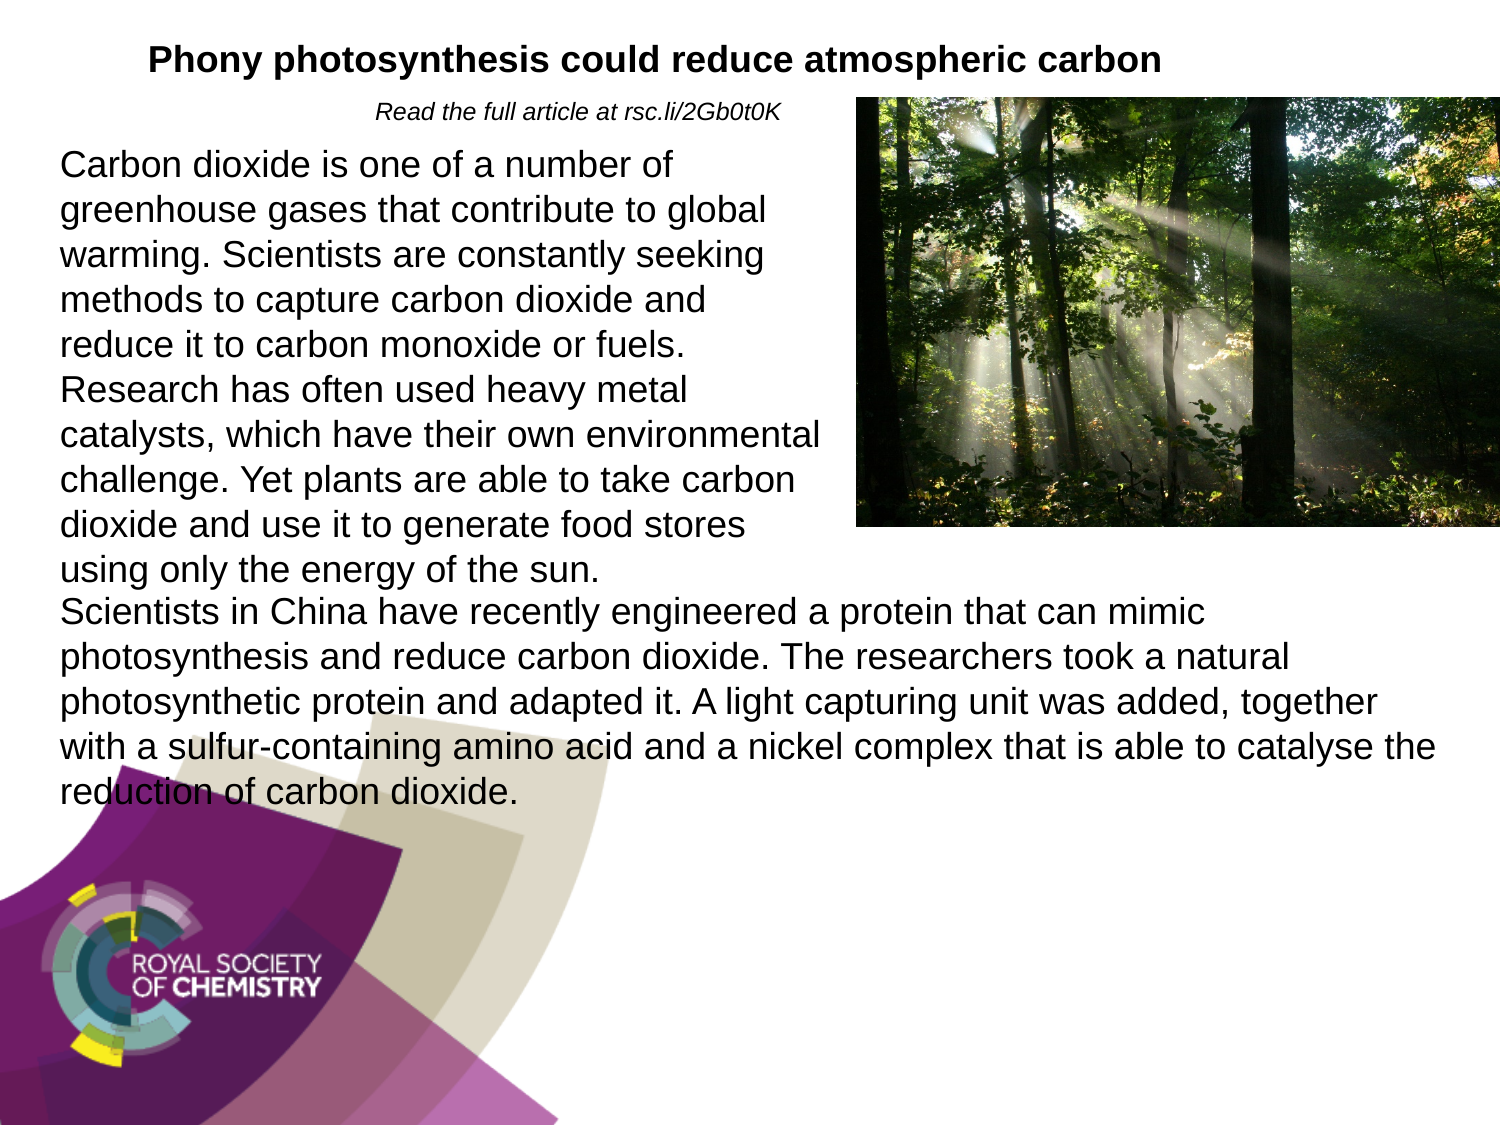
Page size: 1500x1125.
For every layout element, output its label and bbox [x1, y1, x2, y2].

picture [0, 3, 1500, 1125]
text_box [44, 26, 1500, 823]
